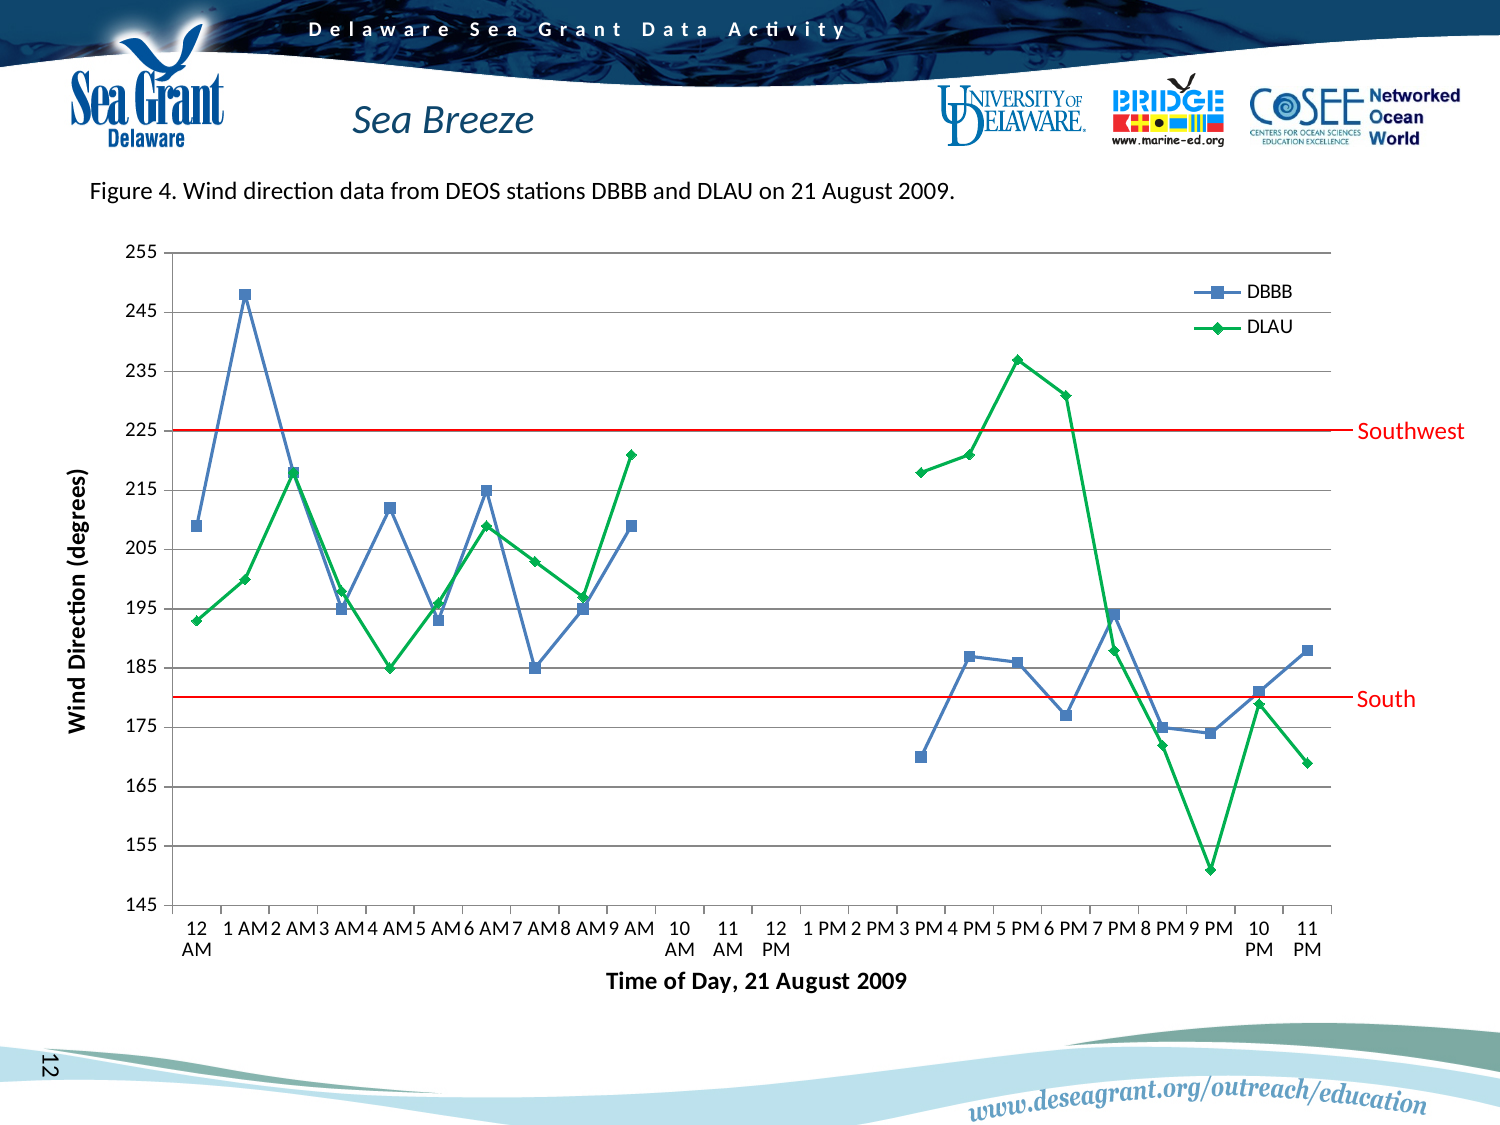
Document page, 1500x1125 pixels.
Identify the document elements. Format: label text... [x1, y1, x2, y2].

text_box Southwest [1369, 407, 1481, 452]
chart [52, 224, 1366, 1013]
text_box 12 [30, 1037, 76, 1096]
text_box Figure 4. Wind direction data from DEOS stations DBBB and DLAU on 21 August 2009. [74, 167, 1425, 212]
text_box South [1369, 674, 1480, 720]
picture [0, 0, 1500, 1125]
